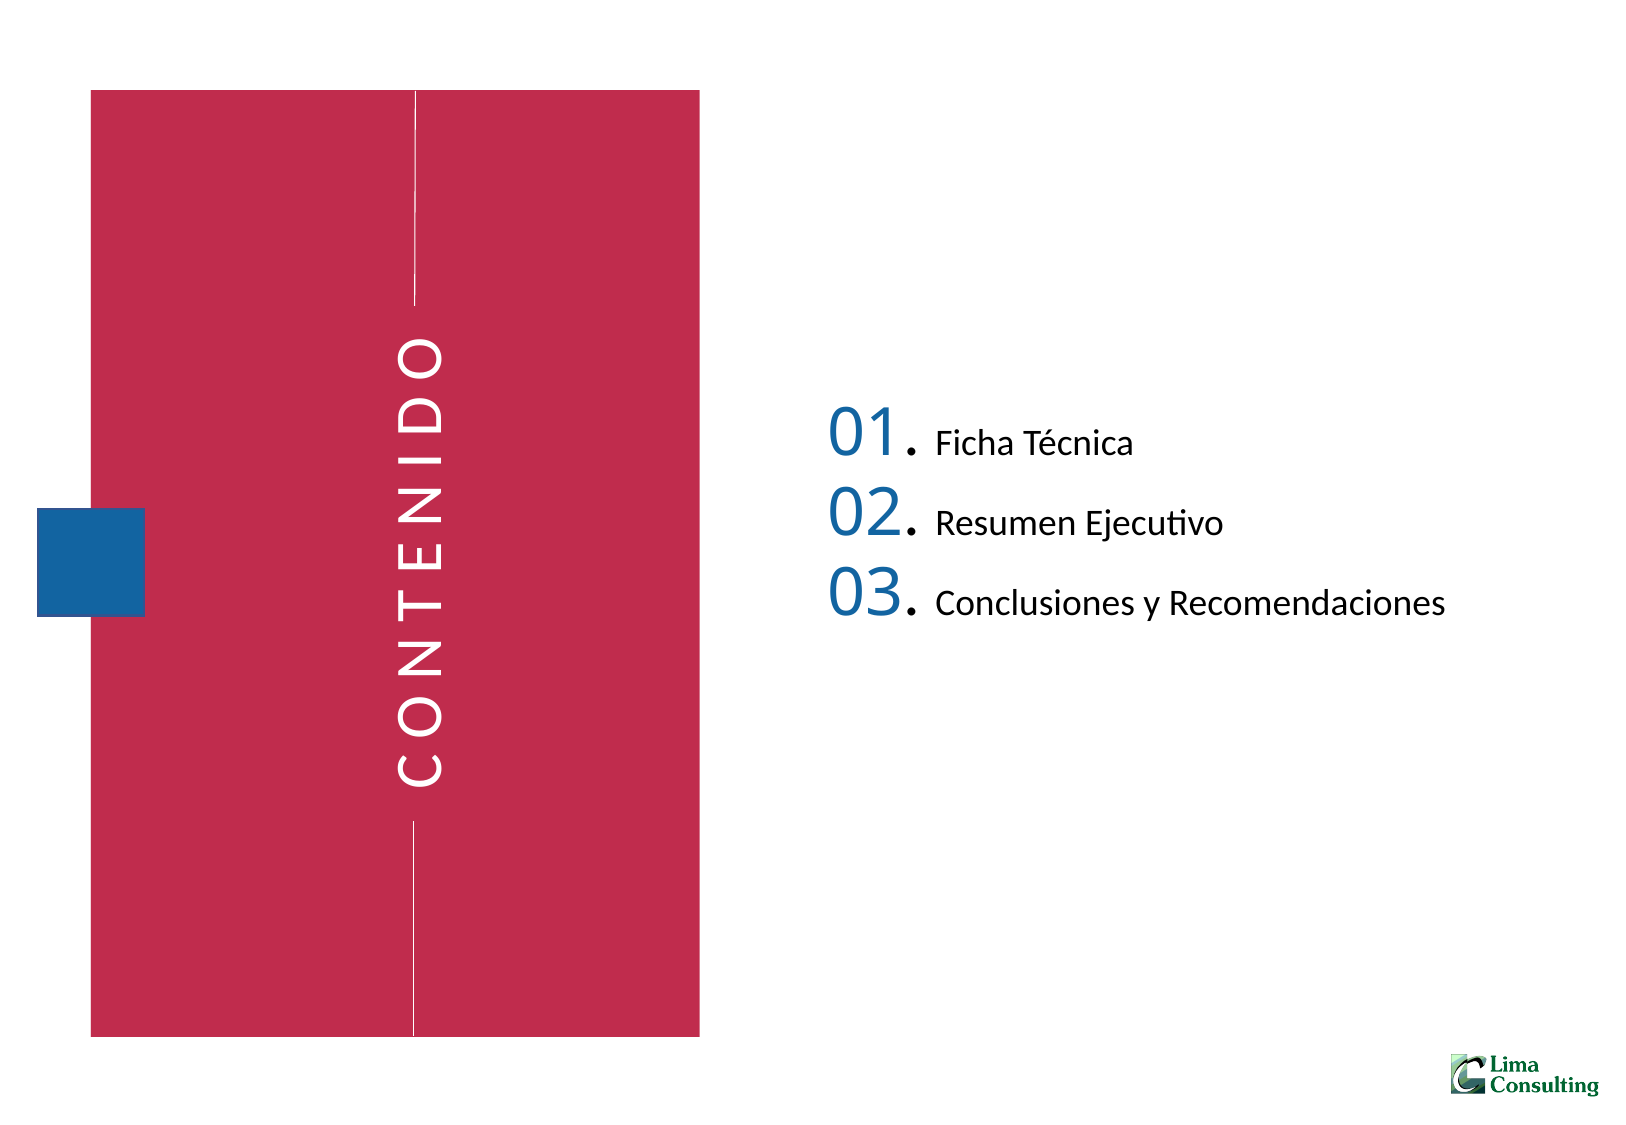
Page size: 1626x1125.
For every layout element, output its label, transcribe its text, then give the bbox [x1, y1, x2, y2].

text_box 01. Ficha Técnica 02. Resumen Ejecutivo 03. Conclusiones y Recomendaciones [812, 381, 1535, 637]
picture [90, 90, 700, 1037]
picture [1451, 1054, 1599, 1097]
